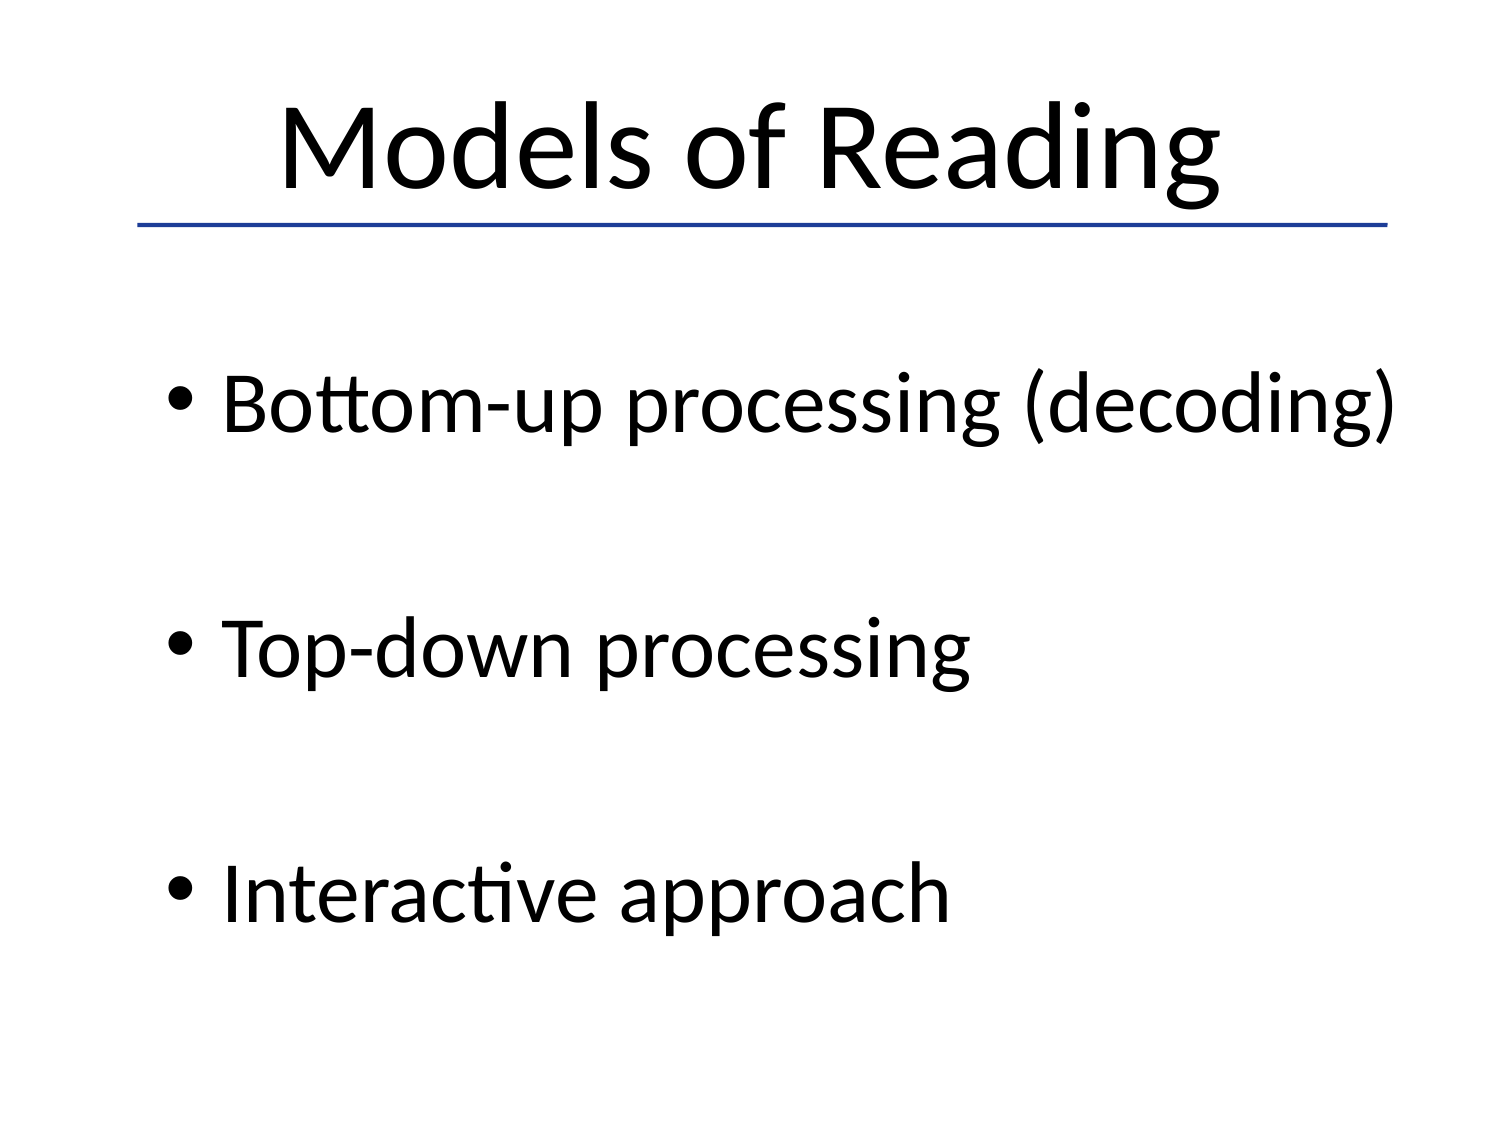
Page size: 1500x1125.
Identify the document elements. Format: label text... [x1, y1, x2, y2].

list Bottom-up processing (decoding) Top-down processing Interactive approach [150, 337, 1450, 1013]
title Models of Reading [75, 45, 1425, 233]
